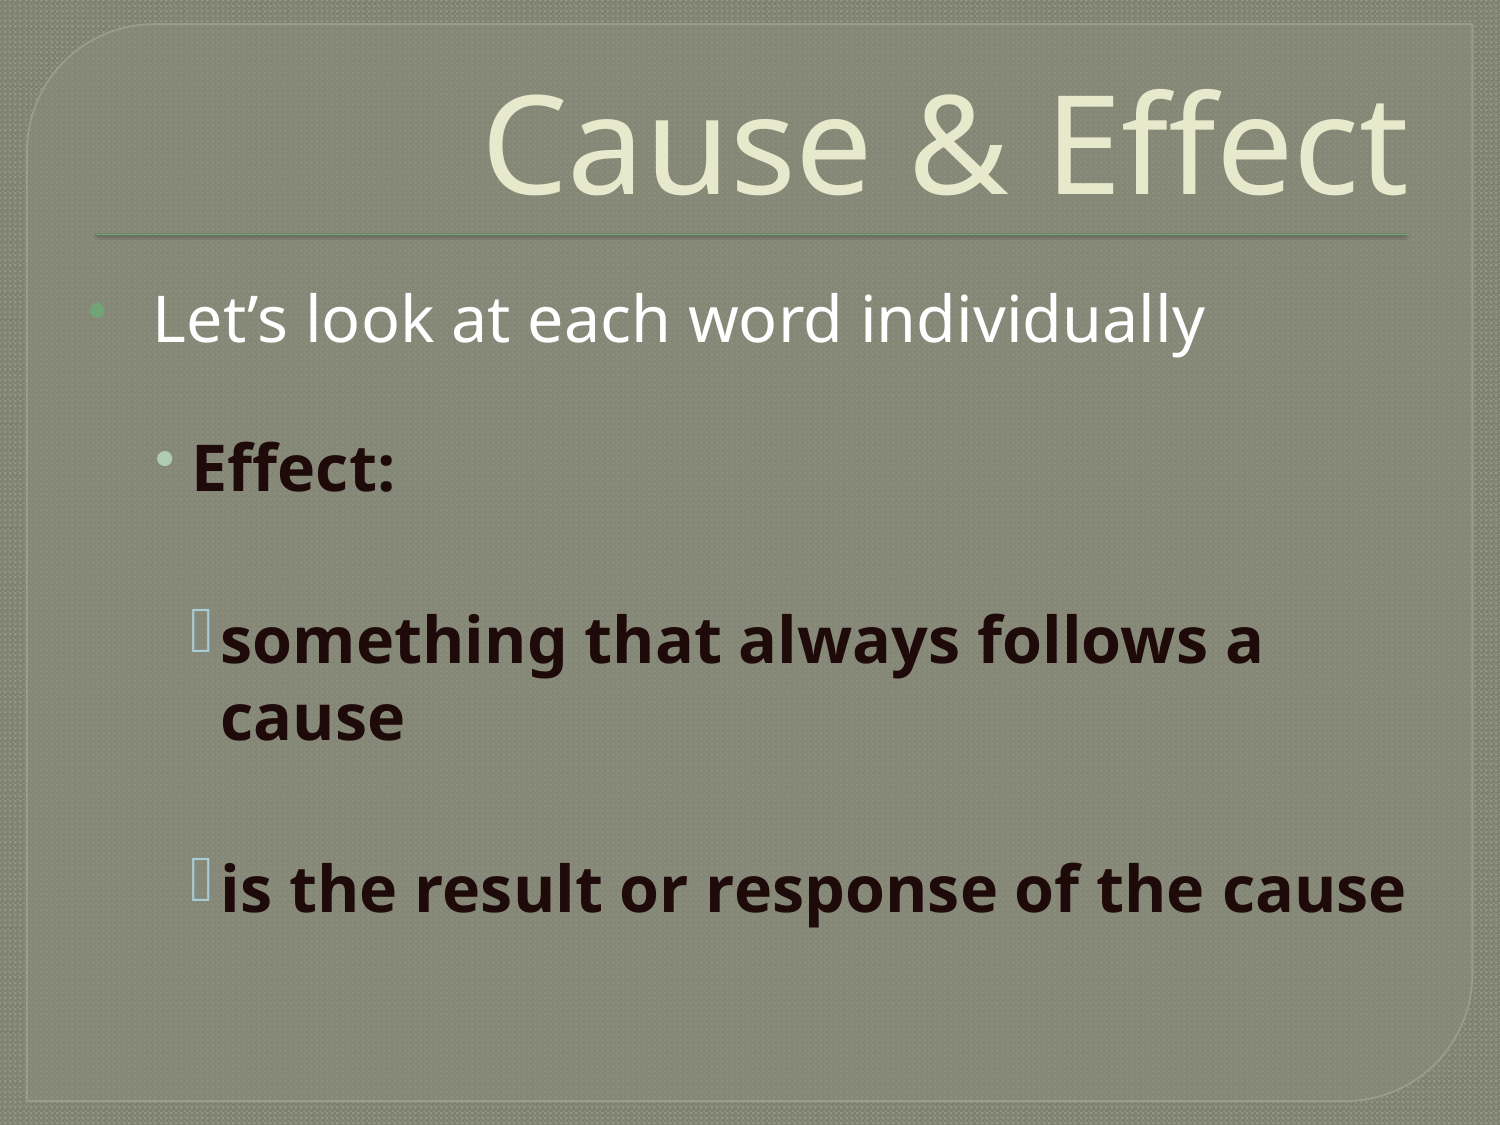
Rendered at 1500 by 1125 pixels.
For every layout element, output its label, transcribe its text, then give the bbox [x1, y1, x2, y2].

list Let’s look at each word individually Effect: something that always follows a cause is the result or response of the cause [75, 270, 1425, 1013]
title Cause & Effect [75, 41, 1425, 230]
